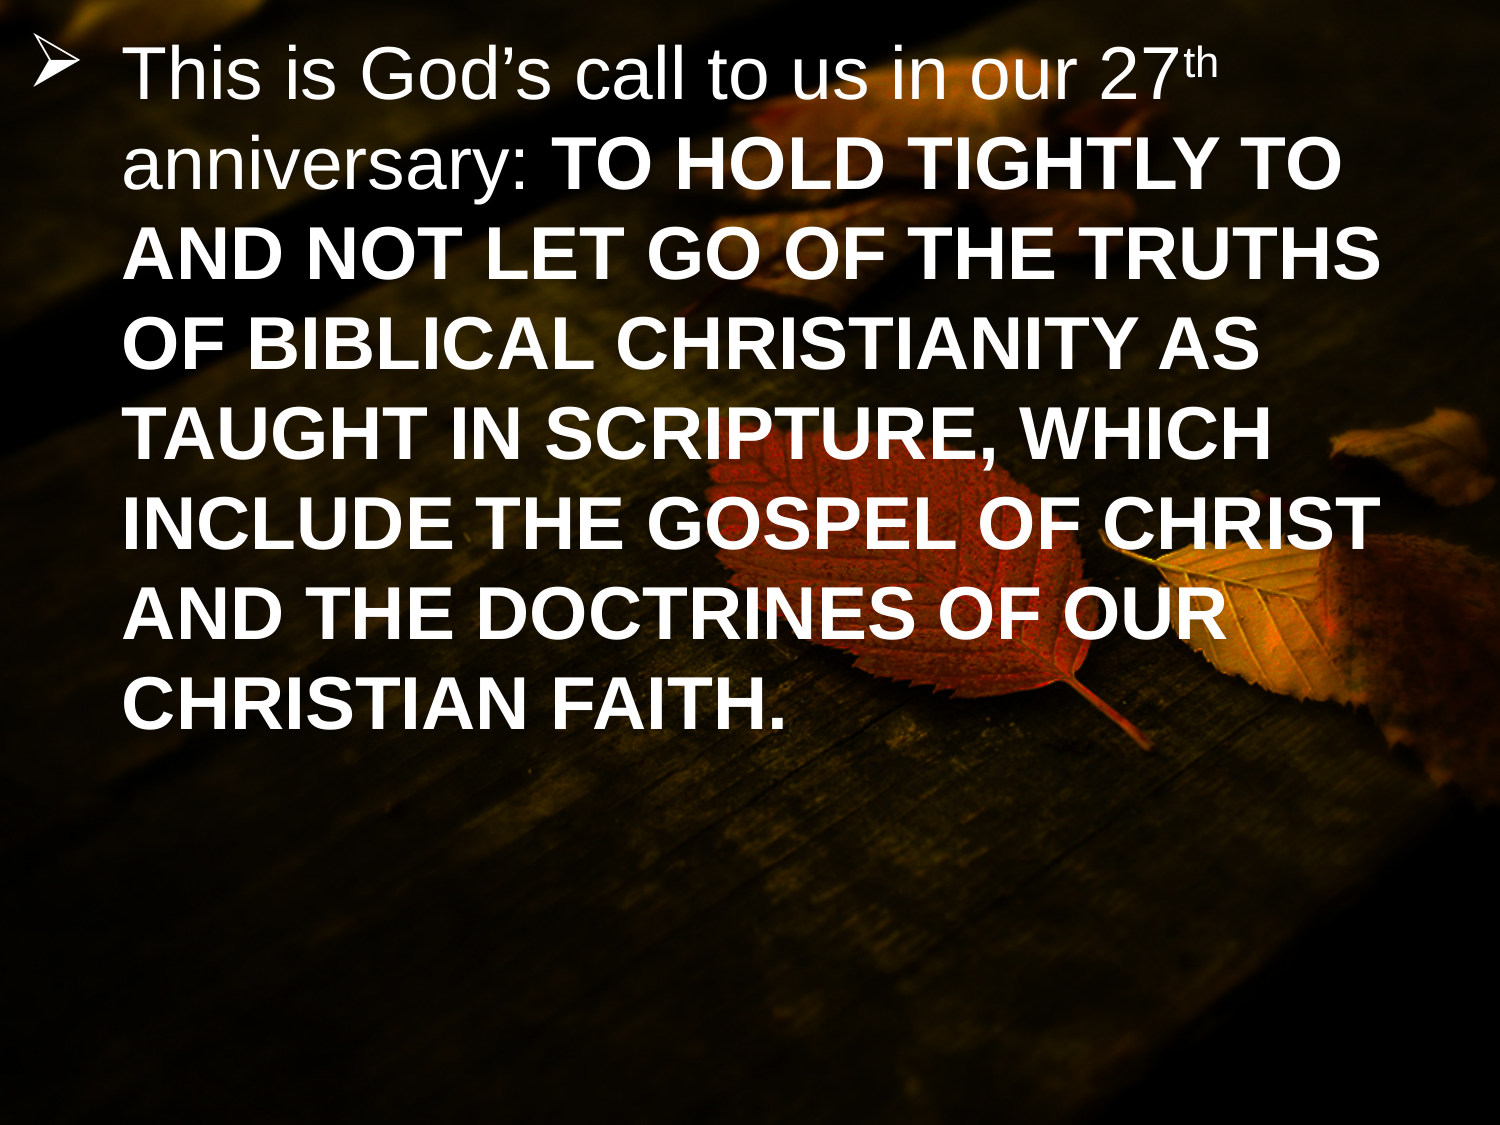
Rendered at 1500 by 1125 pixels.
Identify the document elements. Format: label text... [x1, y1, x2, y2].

picture [0, 0, 1500, 1125]
subtitle This is God’s call to us in our 27th anniversary: TO HOLD TIGHTLY TO AND NOT LET GO OF THE TRUTHS OF BIBLICAL CHRISTIANITY AS TAUGHT IN SCRIPTURE, WHICH INCLUDE THE GOSPEL OF CHRIST AND THE DOCTRINES OF OUR CHRISTIAN FAITH. [12, 16, 1486, 1104]
